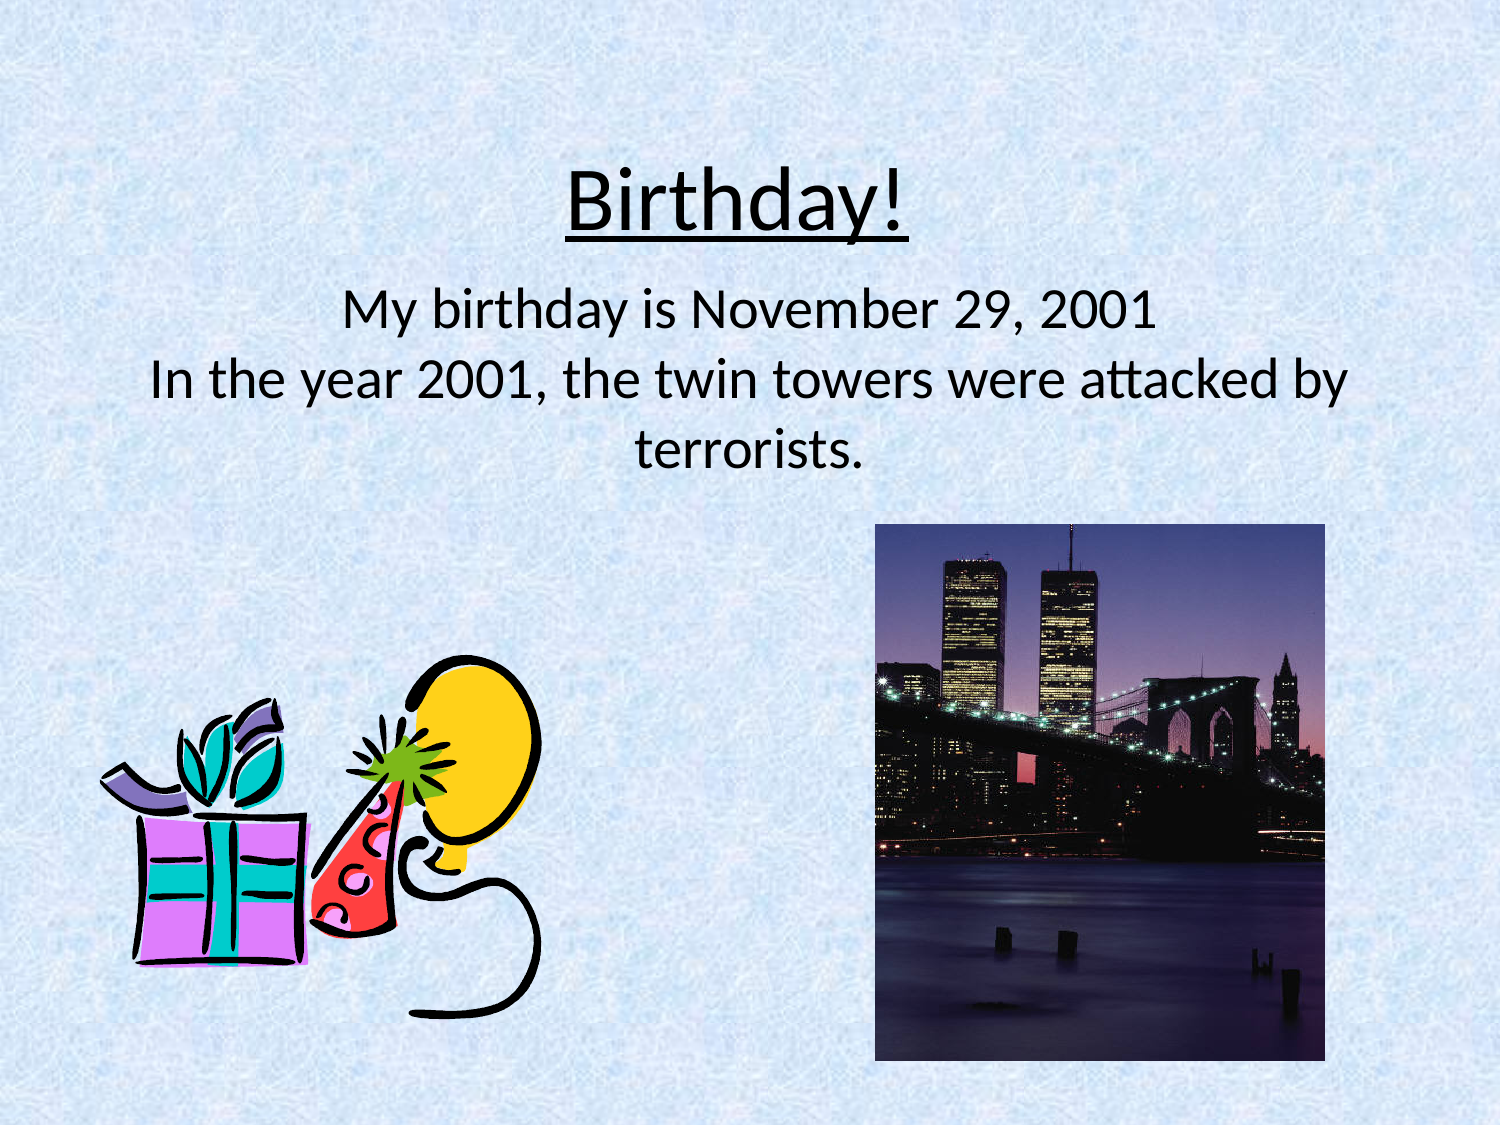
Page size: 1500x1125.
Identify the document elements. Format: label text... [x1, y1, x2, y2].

text_box My birthday is November 29, 2001 In the year 2001, the twin towers were attacked by terrorists. [24, 262, 1475, 488]
title Birthday! [62, 87, 1413, 262]
picture [0, 0, 1500, 1125]
